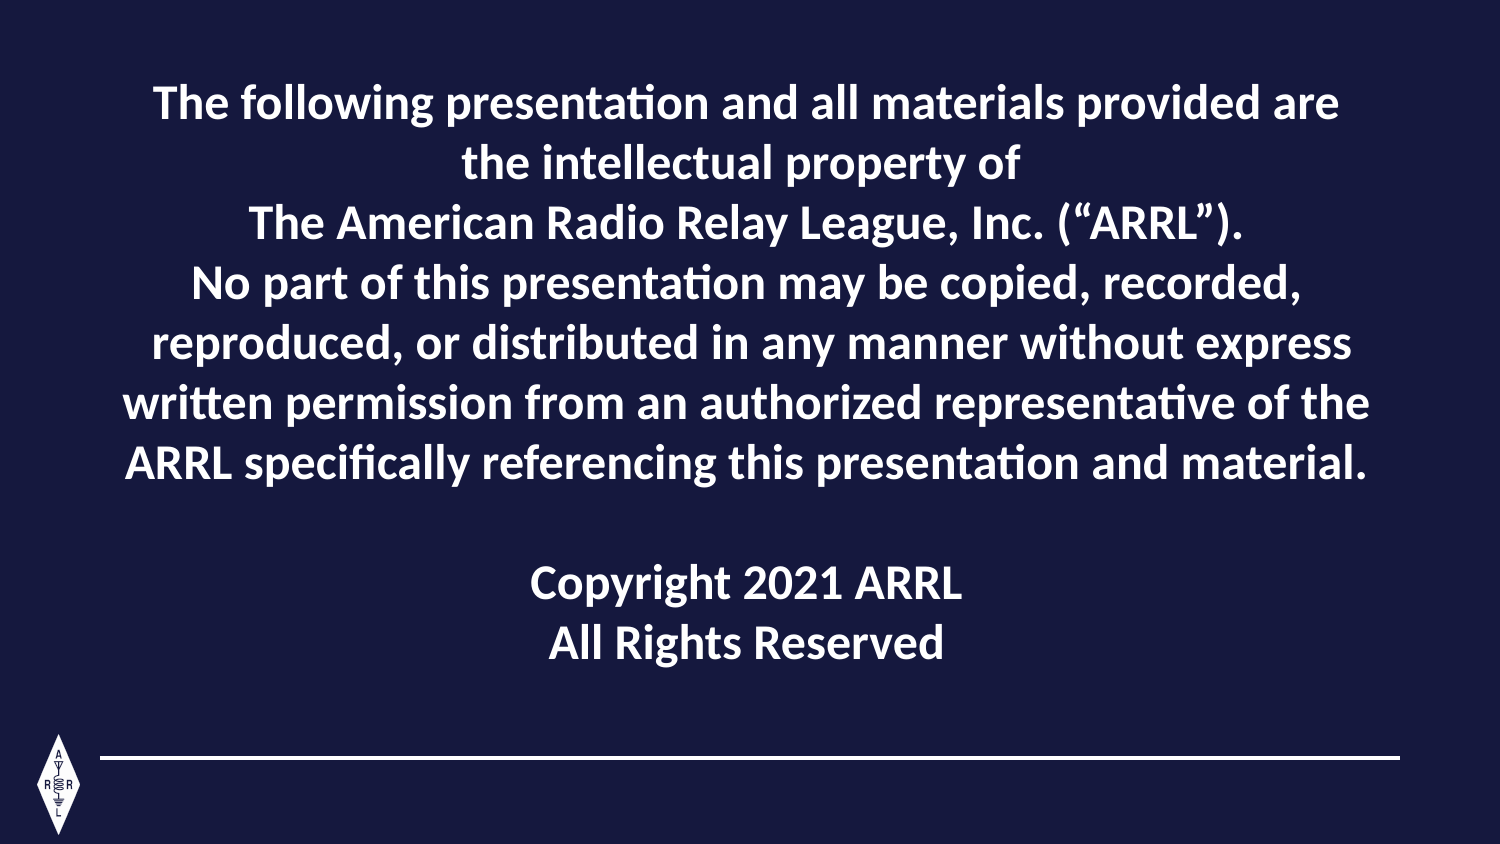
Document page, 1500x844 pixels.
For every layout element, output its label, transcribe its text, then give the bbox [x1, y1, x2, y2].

picture [37, 734, 80, 835]
text_box The following presentation and all materials provided are the intellectual property of The American Radio Relay League, Inc. (“ARRL”). No part of this presentation may be copied, recorded, reproduced, or distributed in any manner without express written permission from an authorized representative of the ARRL specifically referencing this presentation and material. Copyright 2021 ARRL All Rights Reserved [101, 62, 1392, 678]
